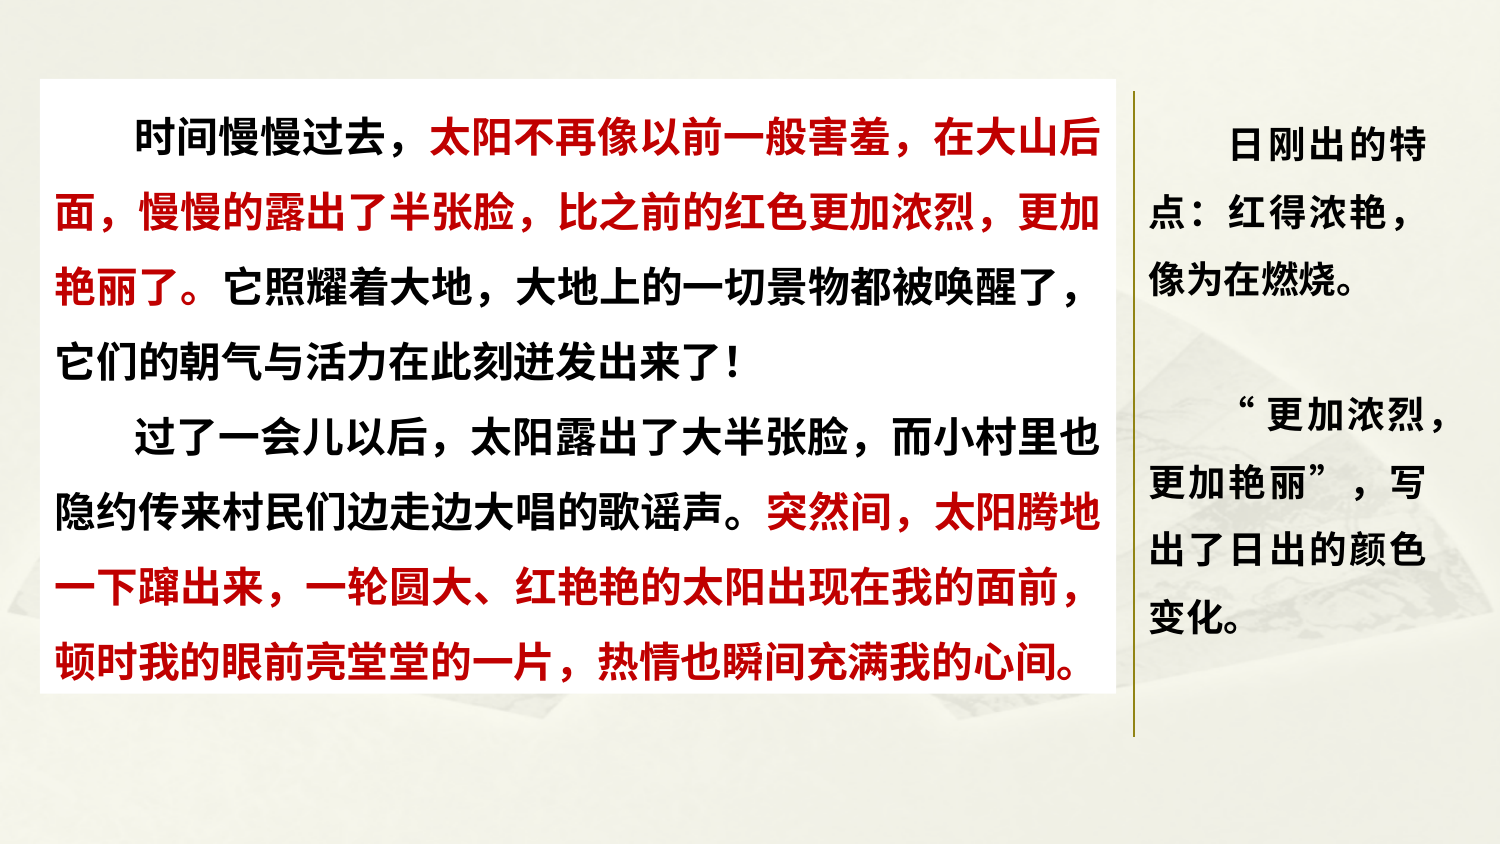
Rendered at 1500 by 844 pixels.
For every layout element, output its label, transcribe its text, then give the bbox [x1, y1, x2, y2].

text_box 日刚出的特点：红得浓艳，像为在燃烧。 “更加浓烈，更加艳丽”，写出了日出的颜色变化。 [1133, 91, 1443, 771]
text_box 时间慢慢过去，太阳不再像以前一般害羞，在大山后面，慢慢的露出了半张脸，比之前的红色更加浓烈，更加艳丽了。它照耀着大地，大地上的一切景物都被唤醒了，它们的朝气与活力在此刻迸发出来了！ 过了一会儿以后，太阳露出了大半张脸，而小村里也隐约传来村民们边走边大唱的歌谣声。突然间，太阳腾地一下蹿出来，一轮圆大、红艳艳的太阳出现在我的面前，顿时我的眼前亮堂堂的一片，热情也瞬间充满我的心间。 [39, 78, 1117, 694]
